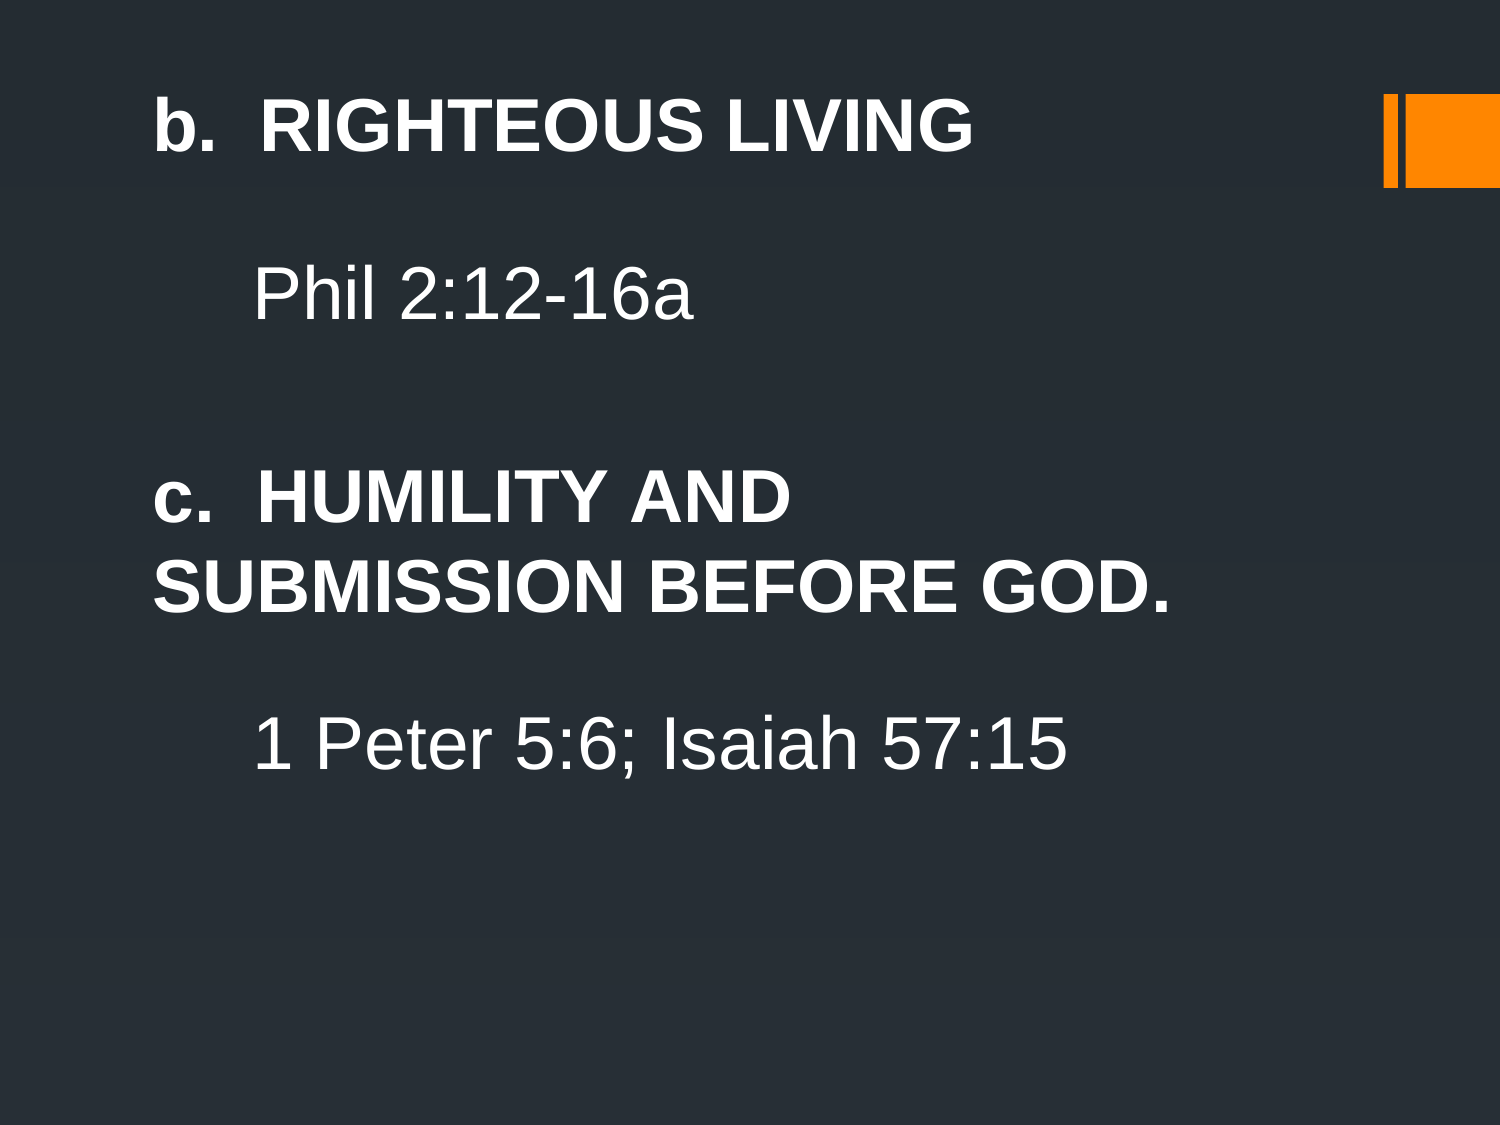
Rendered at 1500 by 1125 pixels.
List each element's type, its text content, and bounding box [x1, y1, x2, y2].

text_box b. RIGHTEOUS LIVING [137, 68, 1275, 174]
text_box Phil 2:12-16a [237, 237, 1400, 343]
text_box 1 Peter 5:6; Isaiah 57:15 [237, 687, 1250, 793]
text_box c. HUMILITY AND SUBMISSION BEFORE GOD. [137, 440, 1300, 636]
